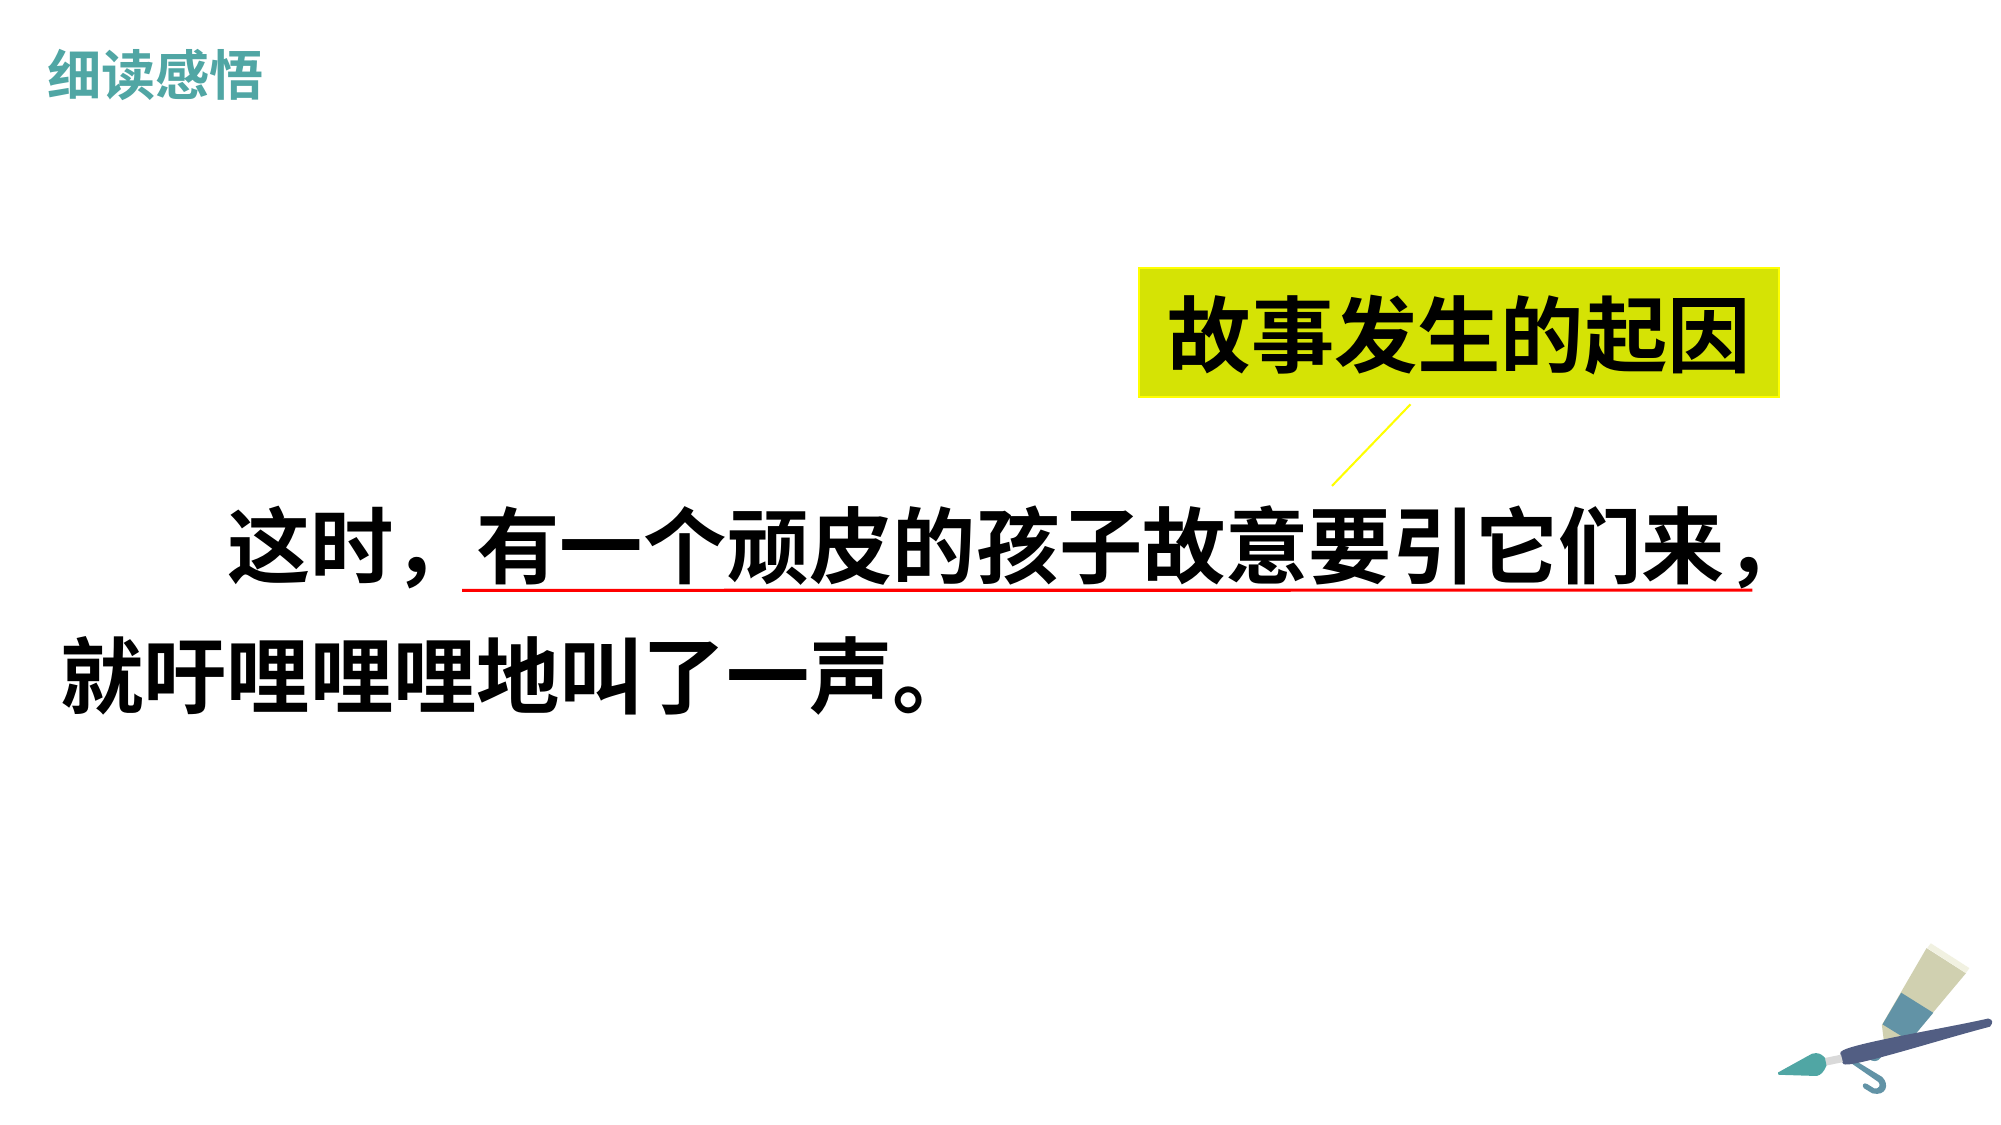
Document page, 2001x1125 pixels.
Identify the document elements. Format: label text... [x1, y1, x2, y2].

text_box 故事发生的起因 [1138, 267, 1780, 398]
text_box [1811, 945, 1974, 1125]
text_box 这时，有一个顽皮的孩子故意要引它们来，就吁哩哩哩地叫了一声。 [49, 459, 1780, 731]
text_box 故事发生的起因 [1331, 403, 1412, 487]
text_box 细读感悟 [32, 33, 347, 114]
